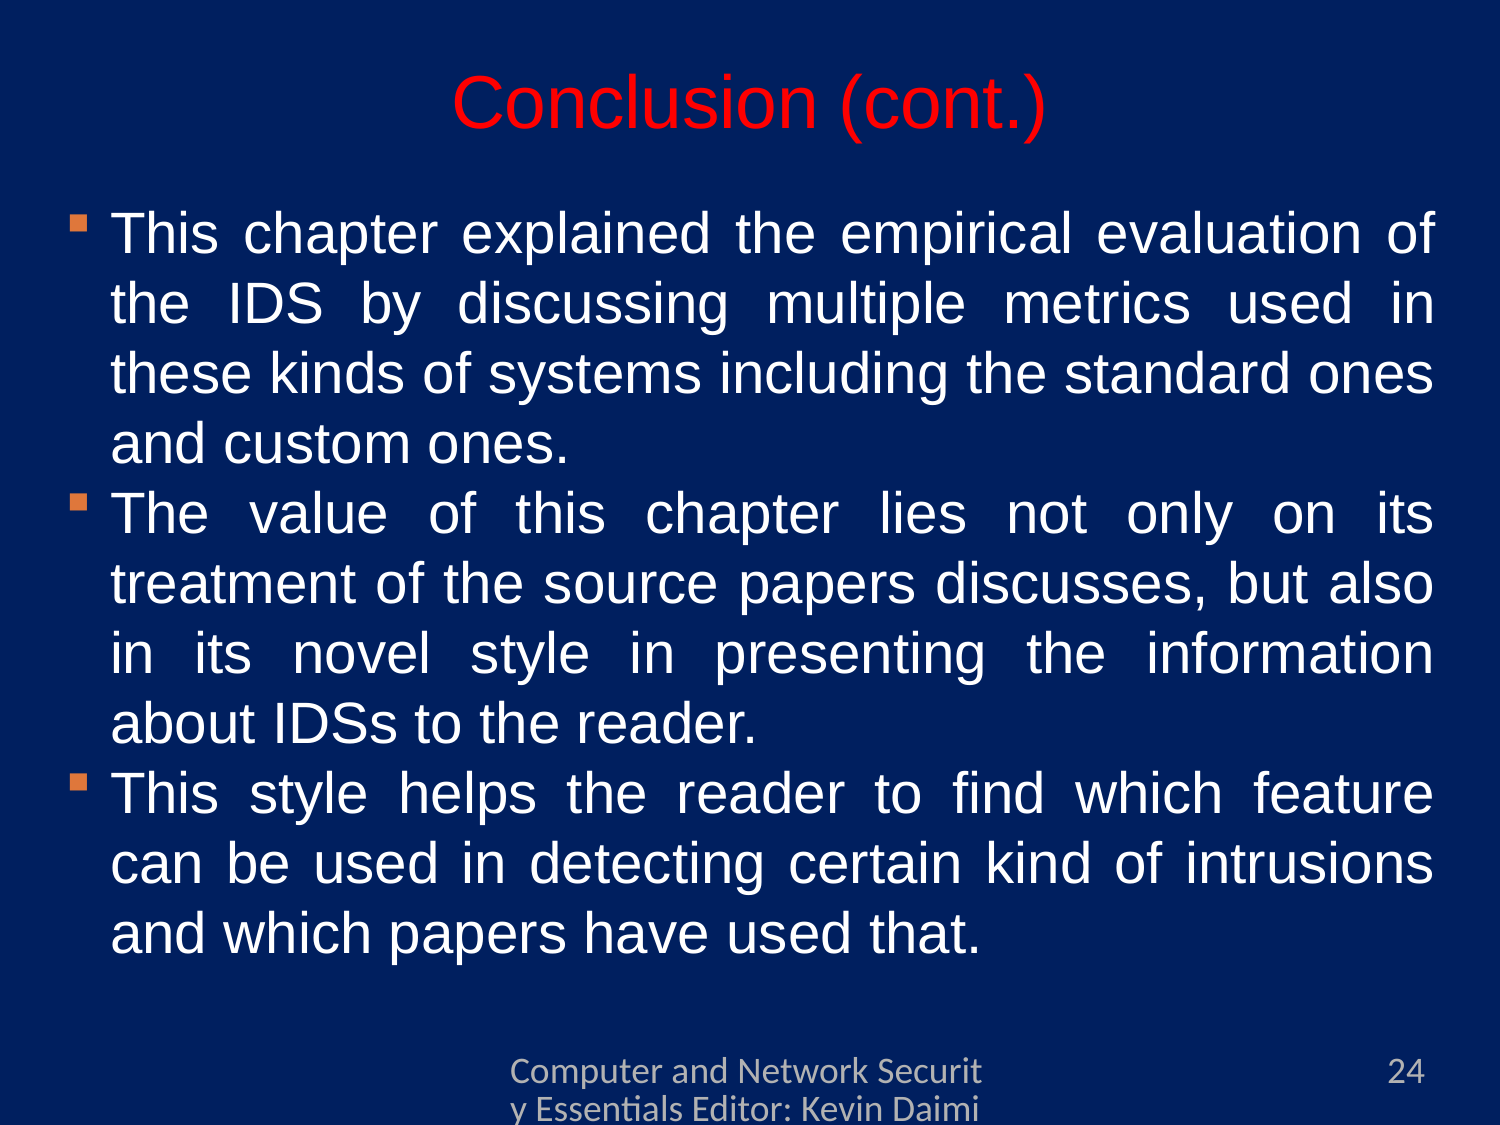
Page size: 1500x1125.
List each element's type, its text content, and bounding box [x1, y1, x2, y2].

title Conclusion (cont.) [44, 53, 1456, 145]
list This chapter explained the empirical evaluation of the IDS by discussing multiple metrics used in these kinds of systems including the standard ones and custom ones. The value of this chapter lies not only on its treatment of the source papers discusses, but also in its novel style in presenting the information about IDSs to the reader. This style helps the reader to find which feature can be used in detecting certain kind of intrusions and which papers have used that. [62, 195, 1437, 973]
footer Computer and Network Security Essentials Editor: Kevin Daimi Associate Editors: Guillermo Francia, Levent Ertaul, Luis H. Encinas, Eman El-Sheikh Published by Springer [510, 1046, 990, 1103]
slide_number 24 [1080, 1046, 1425, 1103]
